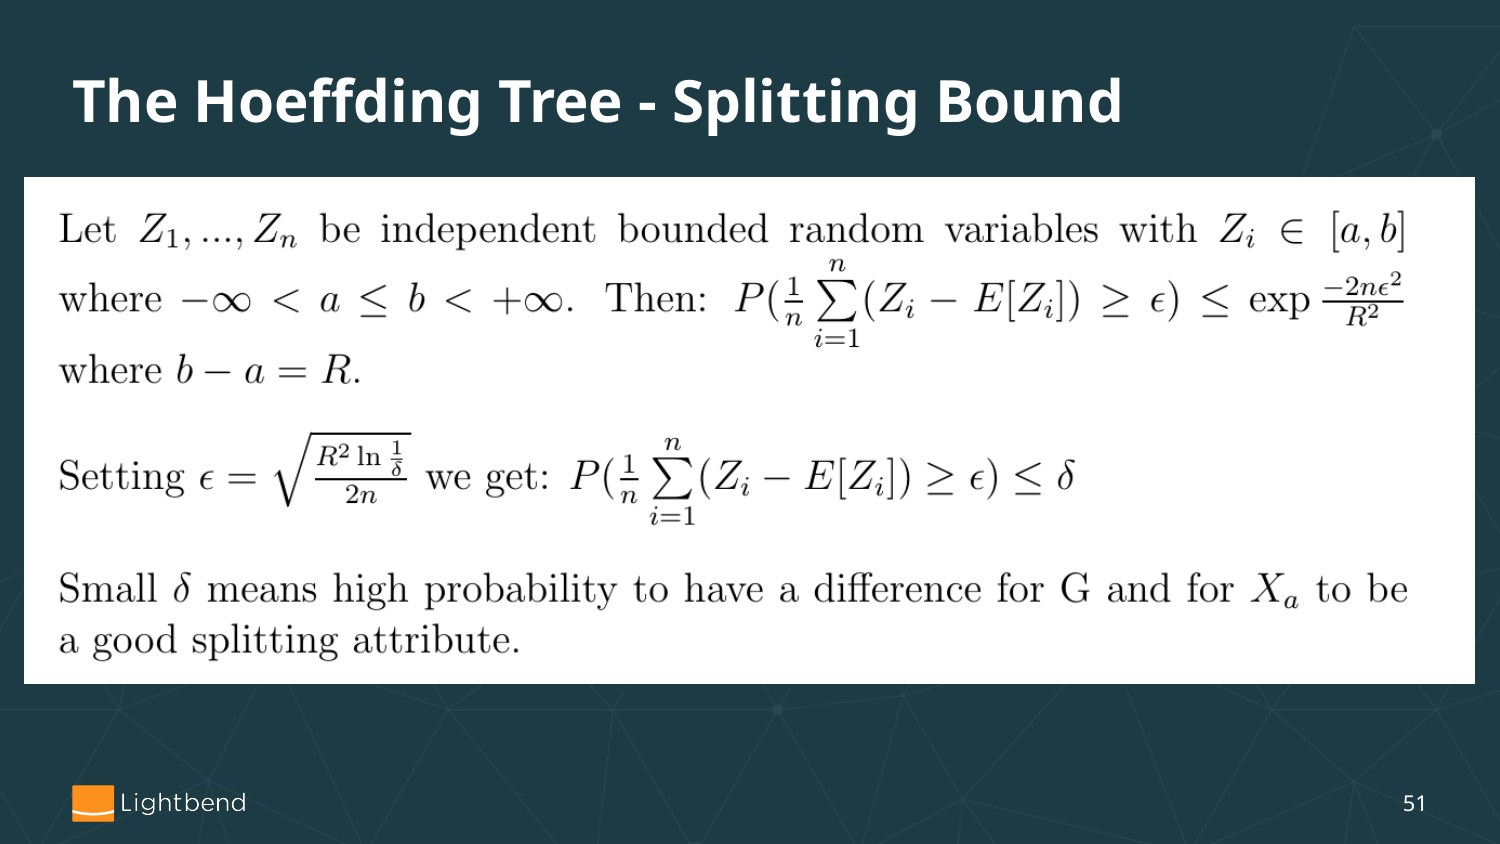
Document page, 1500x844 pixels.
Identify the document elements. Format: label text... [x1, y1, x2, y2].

picture [72, 785, 245, 822]
picture [24, 177, 1476, 684]
slide_number ‹#› [1090, 782, 1428, 827]
title The Hoeffding Tree - Splitting Bound [72, 54, 1428, 153]
